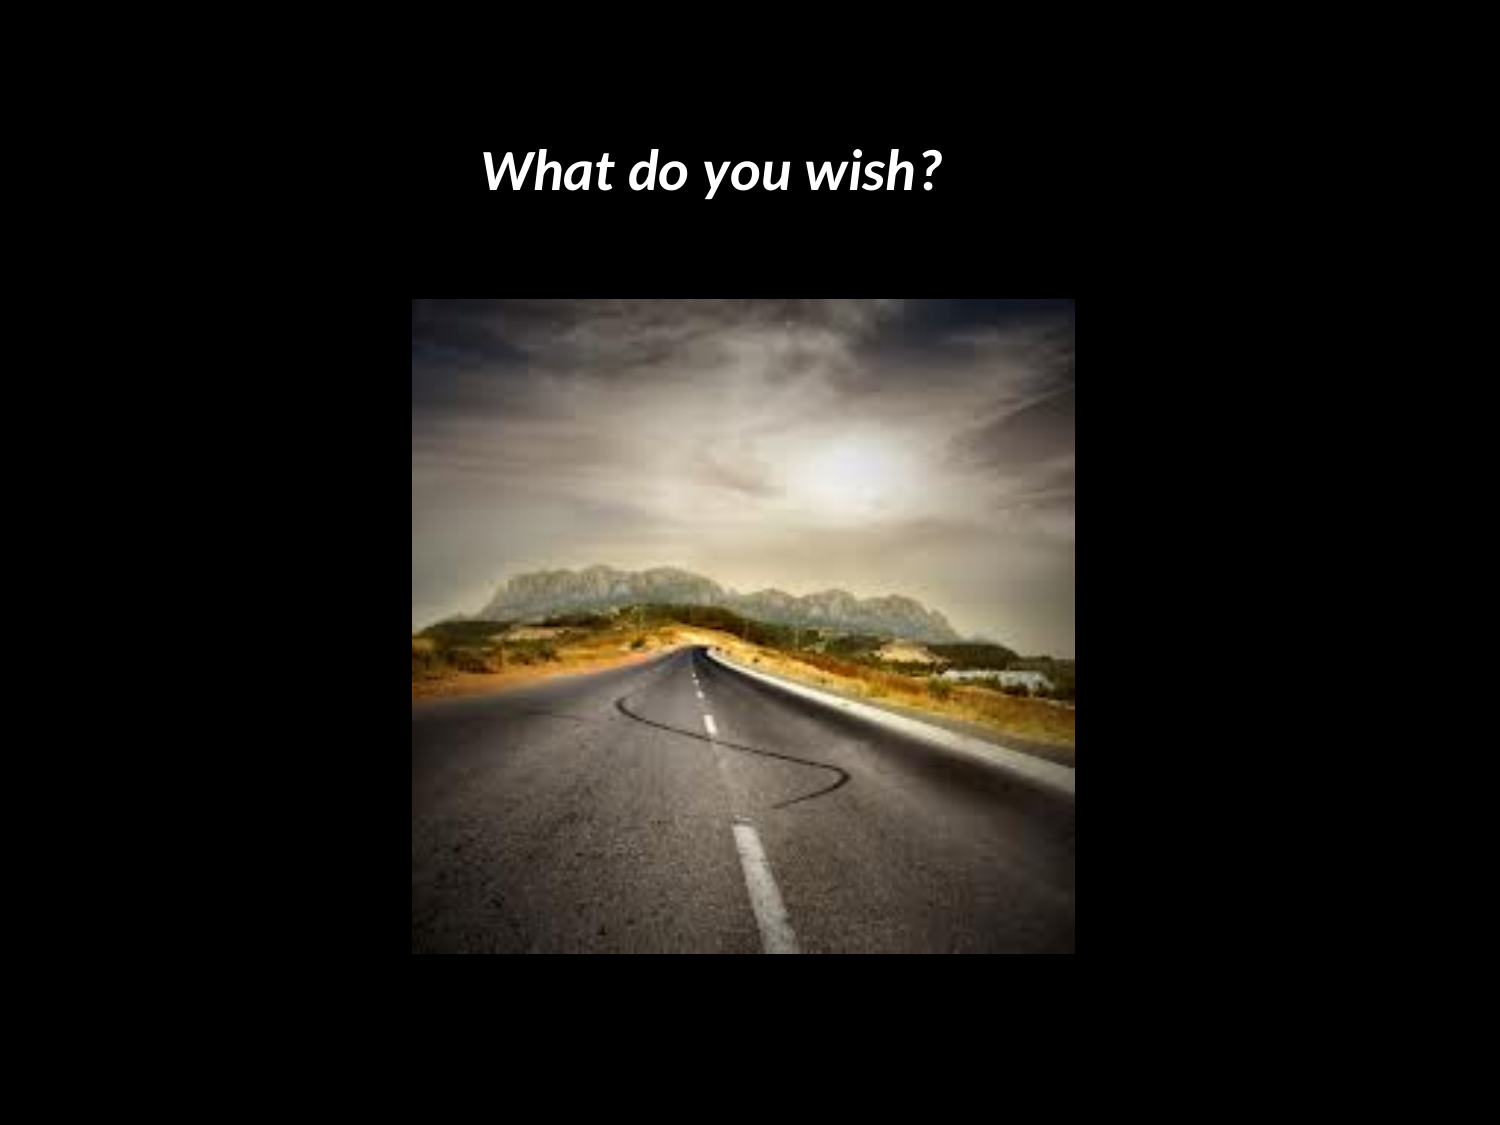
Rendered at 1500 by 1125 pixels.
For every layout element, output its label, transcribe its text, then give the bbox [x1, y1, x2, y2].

text_box What do you wish? [465, 125, 972, 210]
picture [412, 299, 1076, 954]
